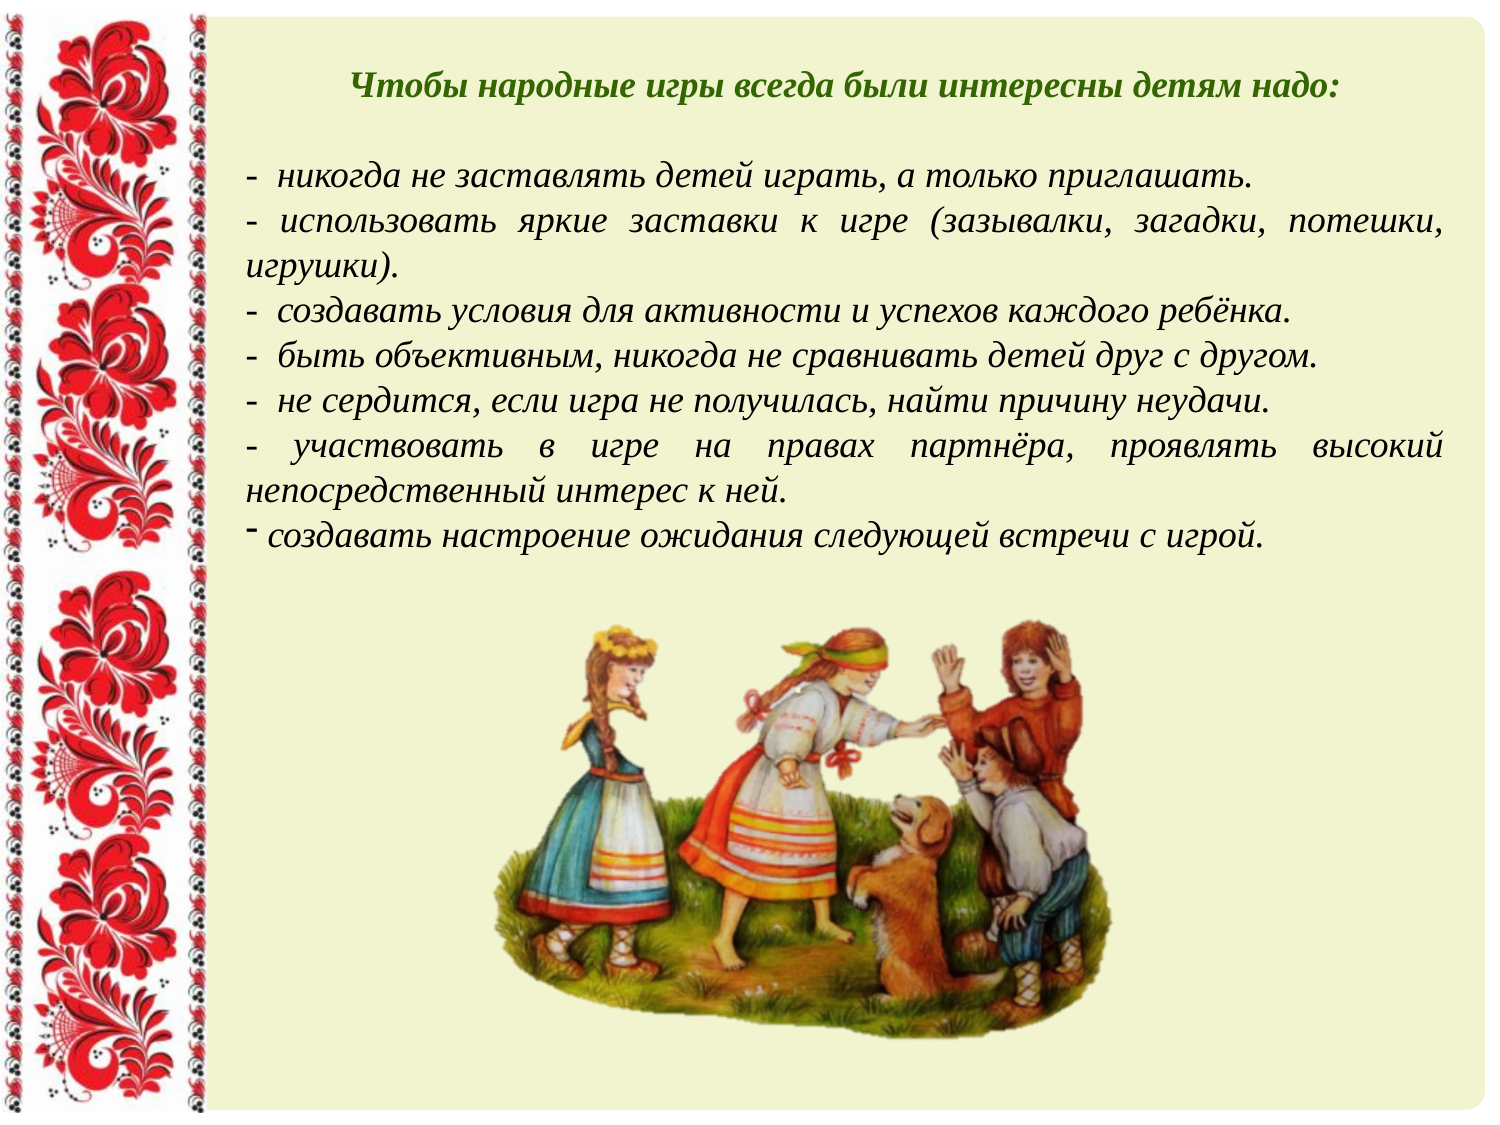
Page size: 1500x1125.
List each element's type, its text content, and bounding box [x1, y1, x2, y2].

picture [478, 597, 1117, 1043]
text_box Чтобы народные игры всегда были интересны детям надо: - никогда не заставлять детей играть, а только приглашать. - использовать яркие заставки к игре (зазывалки, загадки, потешки, игрушки). - создавать условия для активности и успехов каждого ребёнка. - быть объективным, никогда не сравнивать детей друг с другом. - не сердится, если игра не получилась, найти причину неудачи. - участвовать в игре на правах партнёра, проявлять высокий непосредственный интерес к ней. создавать настроение ожидания следующей встречи с игрой. [230, 52, 1460, 563]
picture [0, 563, 379, 1112]
picture [0, 13, 379, 562]
